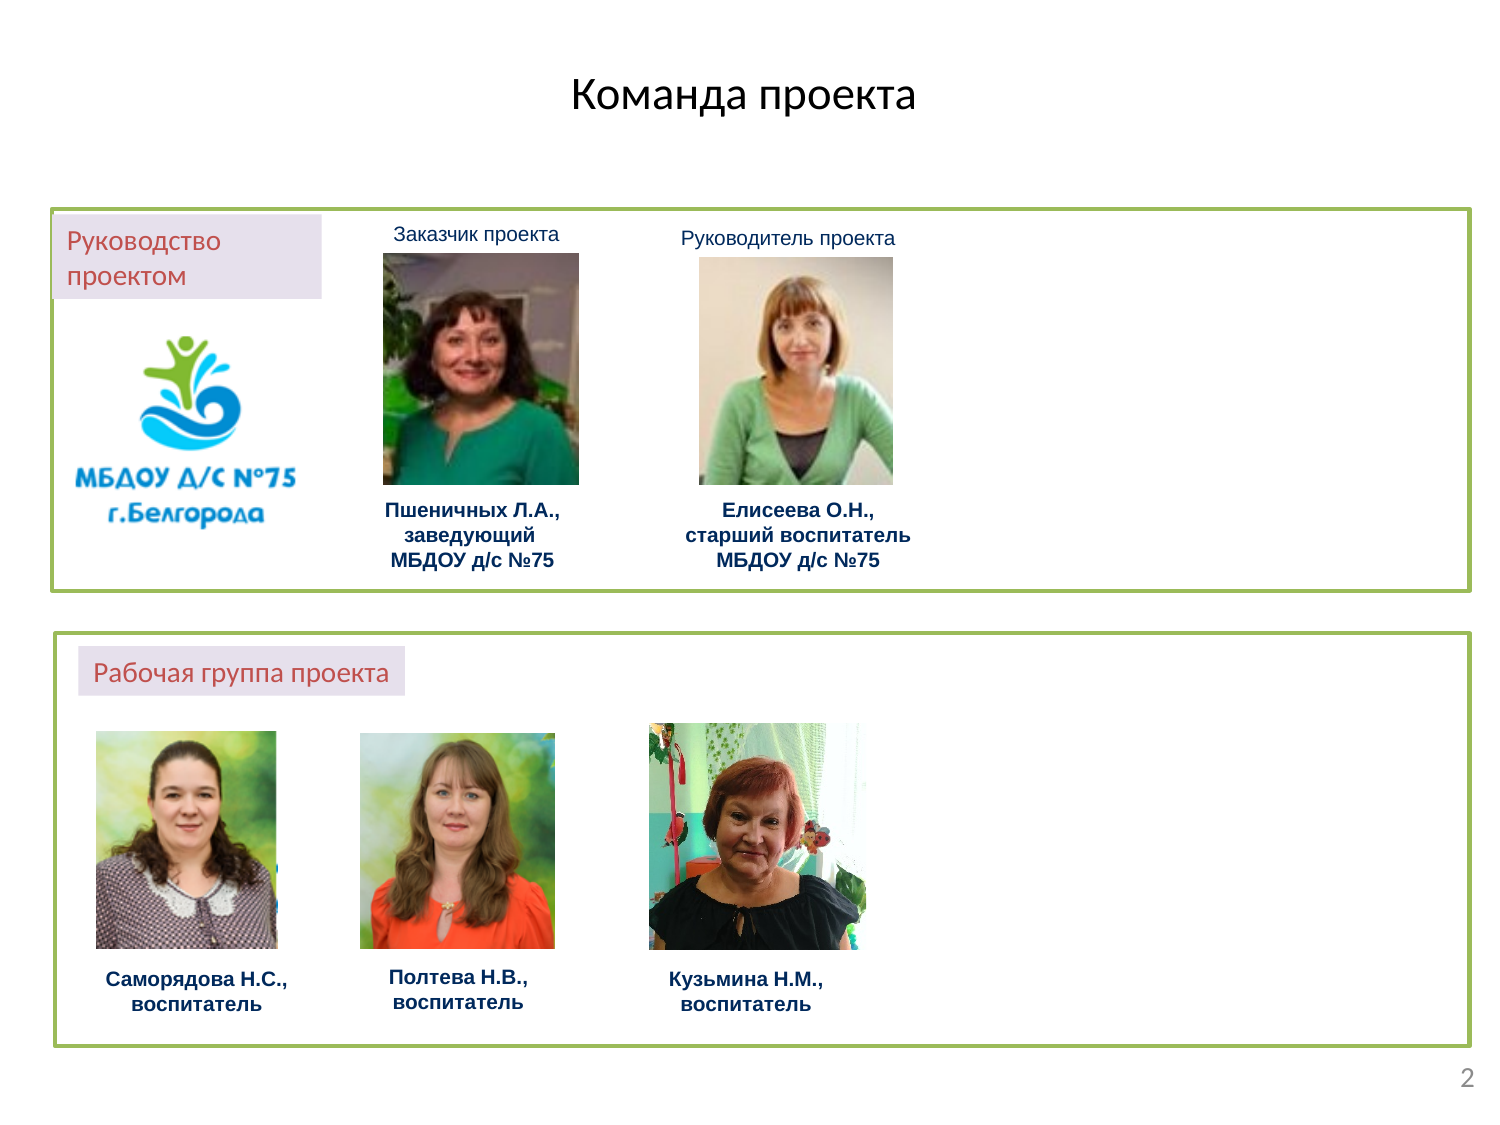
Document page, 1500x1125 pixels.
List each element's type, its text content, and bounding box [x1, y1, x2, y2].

picture [96, 730, 278, 949]
text_box Пшеничных Л.А., заведующий МБДОУ д/с №75 [352, 496, 593, 572]
picture [648, 723, 867, 950]
text_box Руководство проектом [52, 214, 322, 299]
text_box [50, 207, 1472, 593]
text_box Саморядова Н.С., воспитатель [76, 965, 317, 1016]
text_box Полтева Н.В., воспитатель [338, 963, 579, 1014]
slide_number 2 [1139, 1045, 1490, 1106]
picture [699, 256, 894, 485]
picture [360, 732, 555, 949]
text_box Руководитель проекта [579, 224, 933, 250]
text_box Кузьмина Н.М., воспитатель [626, 965, 866, 1016]
title Команда проекта [40, 54, 1459, 127]
picture [383, 252, 579, 486]
text_box Елисеева О.Н., старший воспитатель МБДОУ д/с №75 [663, 496, 933, 572]
text_box [53, 631, 1472, 1048]
picture [61, 324, 308, 540]
text_box Заказчик проекта [350, 220, 603, 246]
text_box Рабочая группа проекта [78, 646, 405, 696]
